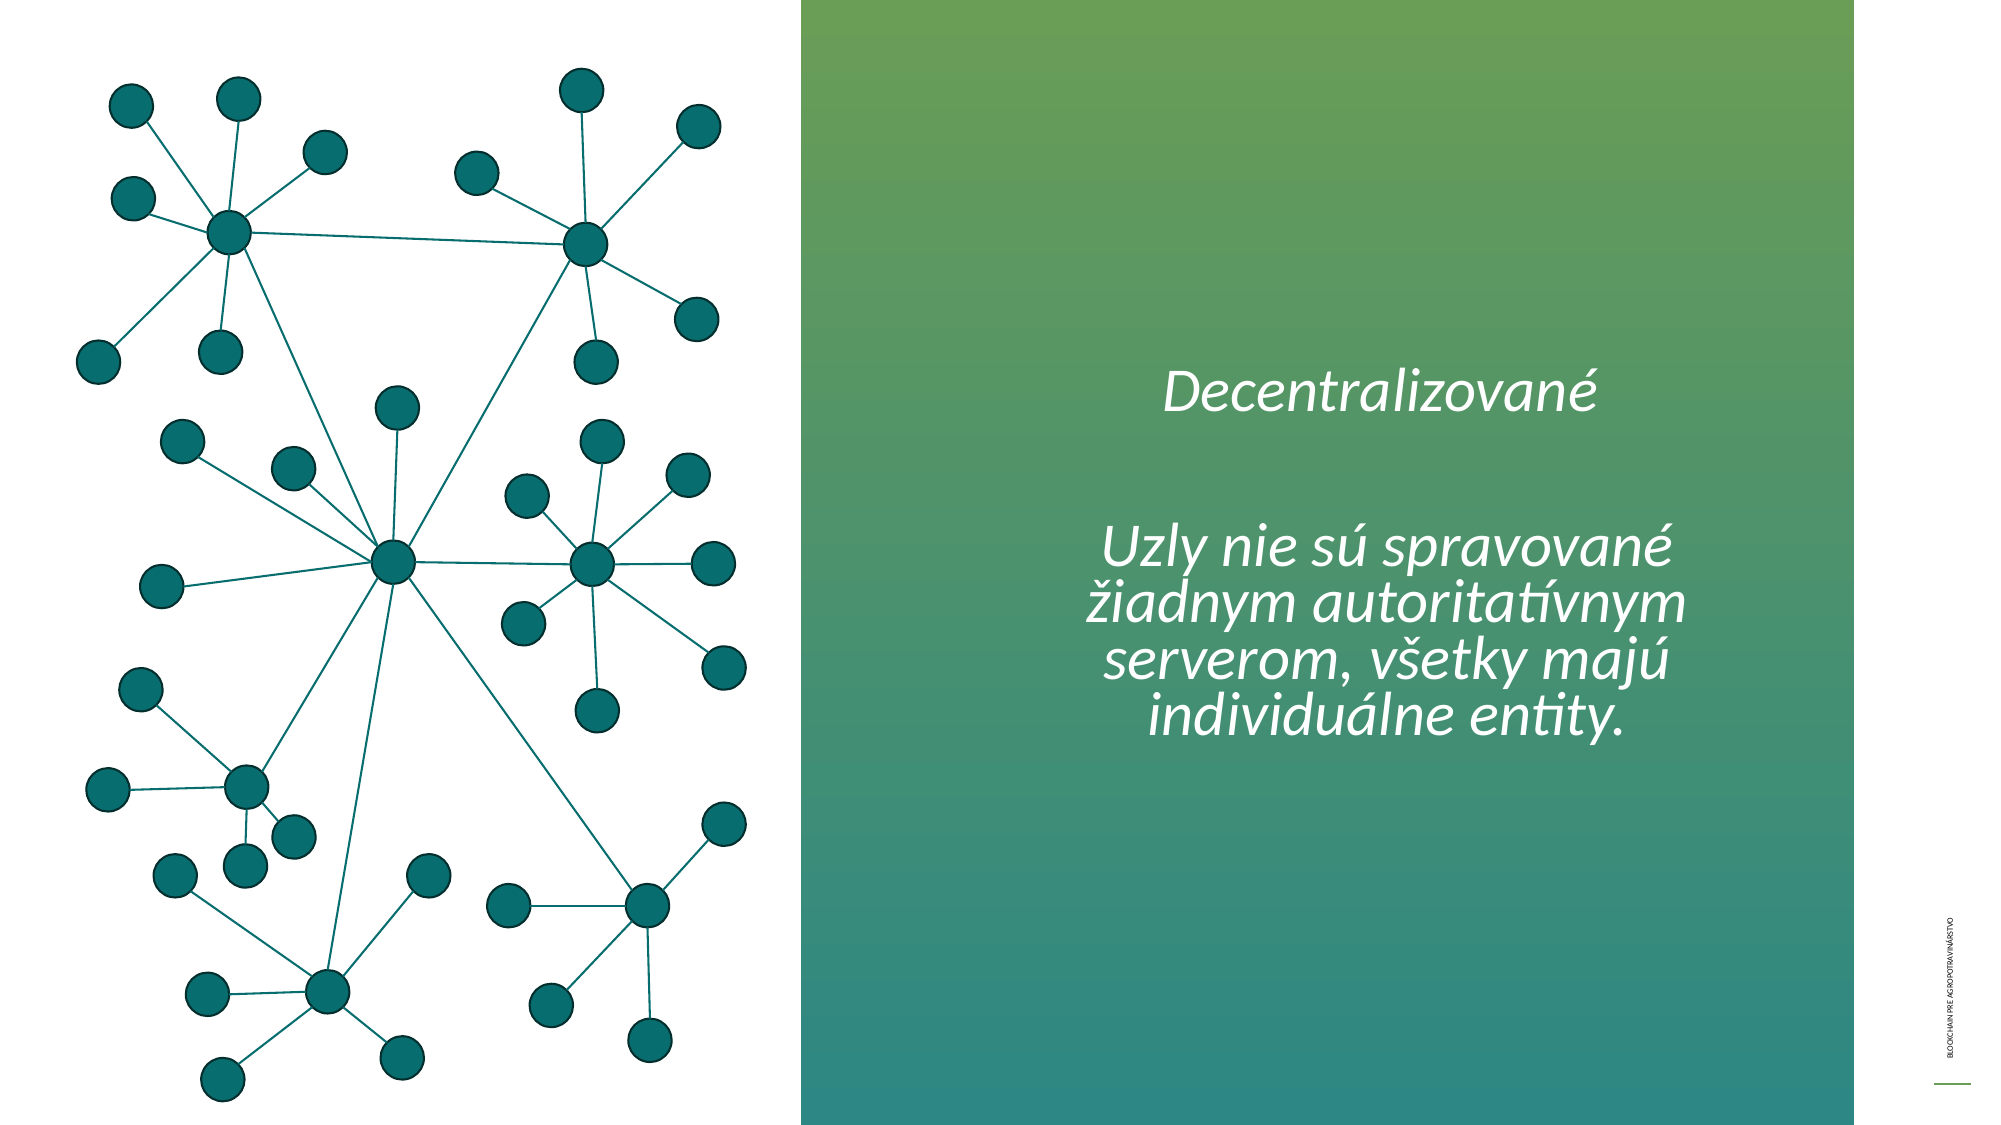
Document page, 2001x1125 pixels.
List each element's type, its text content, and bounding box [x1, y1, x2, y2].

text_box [76, 68, 747, 1102]
list Decentralizované Uzly nie sú spravované žiadnym autoritatívnym serverom, všetky majú individuálne entity. [999, 97, 1775, 1017]
